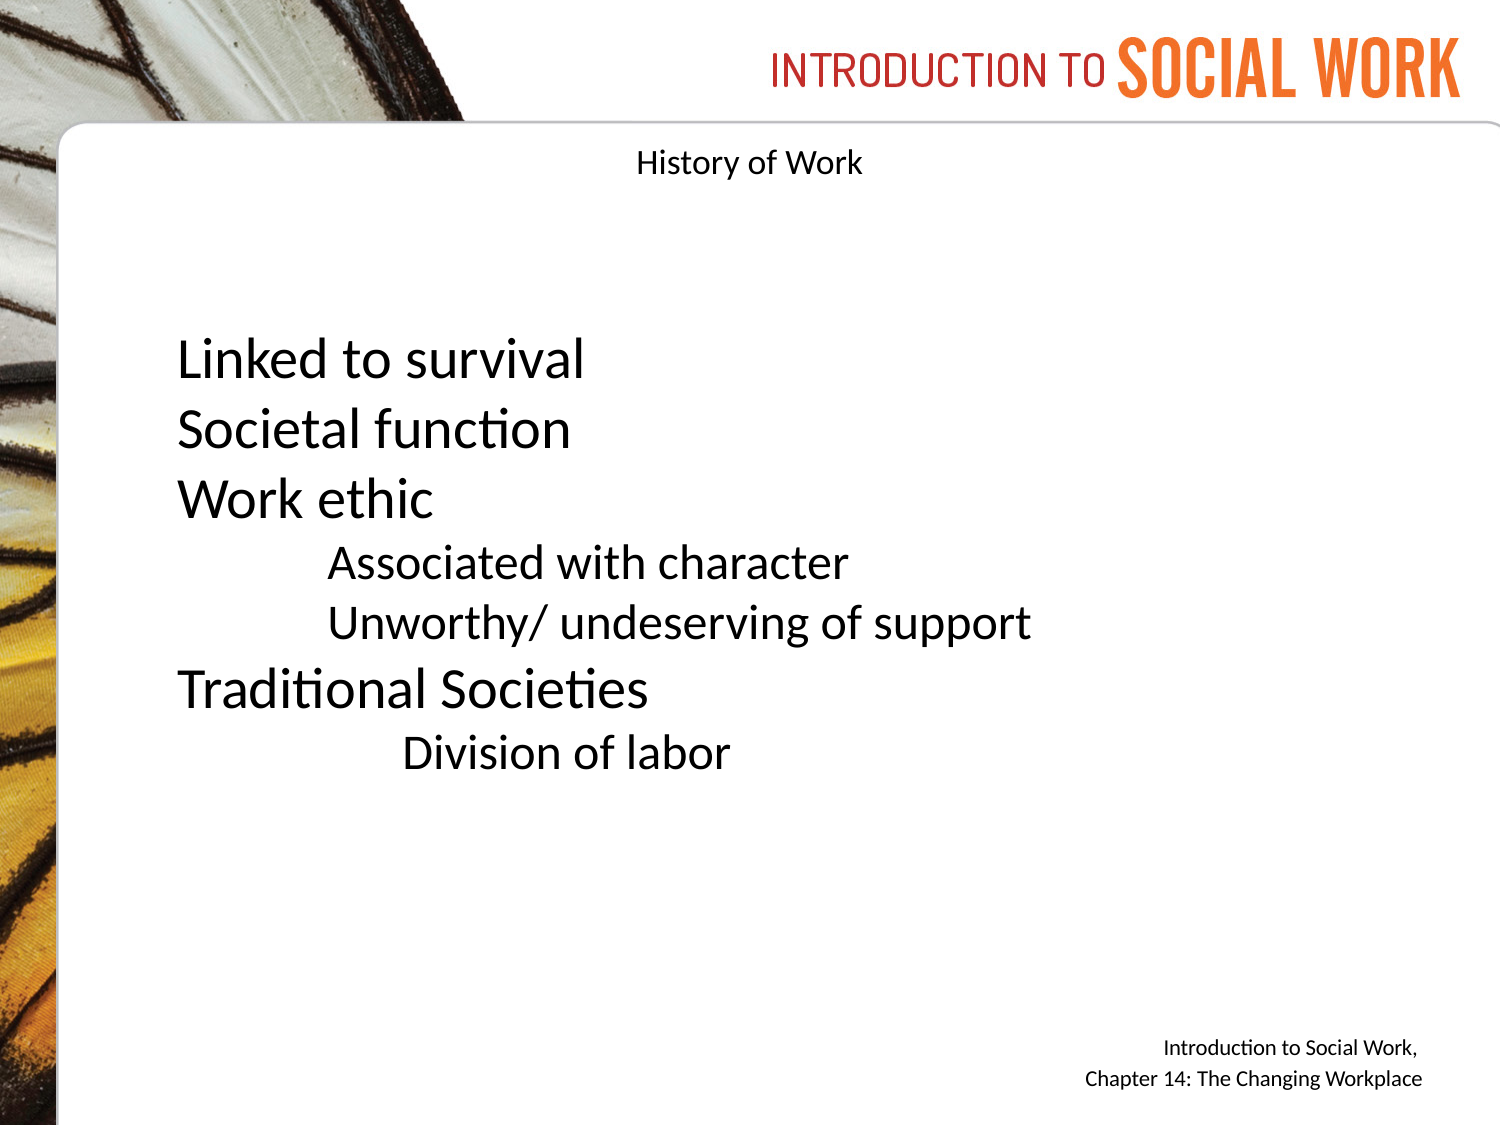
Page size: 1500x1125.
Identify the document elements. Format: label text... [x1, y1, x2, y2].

text_box Linked to survival Societal function Work ethic Associated with character Unworthy/ undeserving of support Traditional Societies Division of labor [162, 312, 1288, 878]
title History of Work [75, 45, 1425, 233]
picture [0, 0, 1500, 1125]
list Introduction to Social Work, Chapter 14: The Changing Workplace [987, 1025, 1438, 1100]
text_box [99, 274, 1438, 1010]
